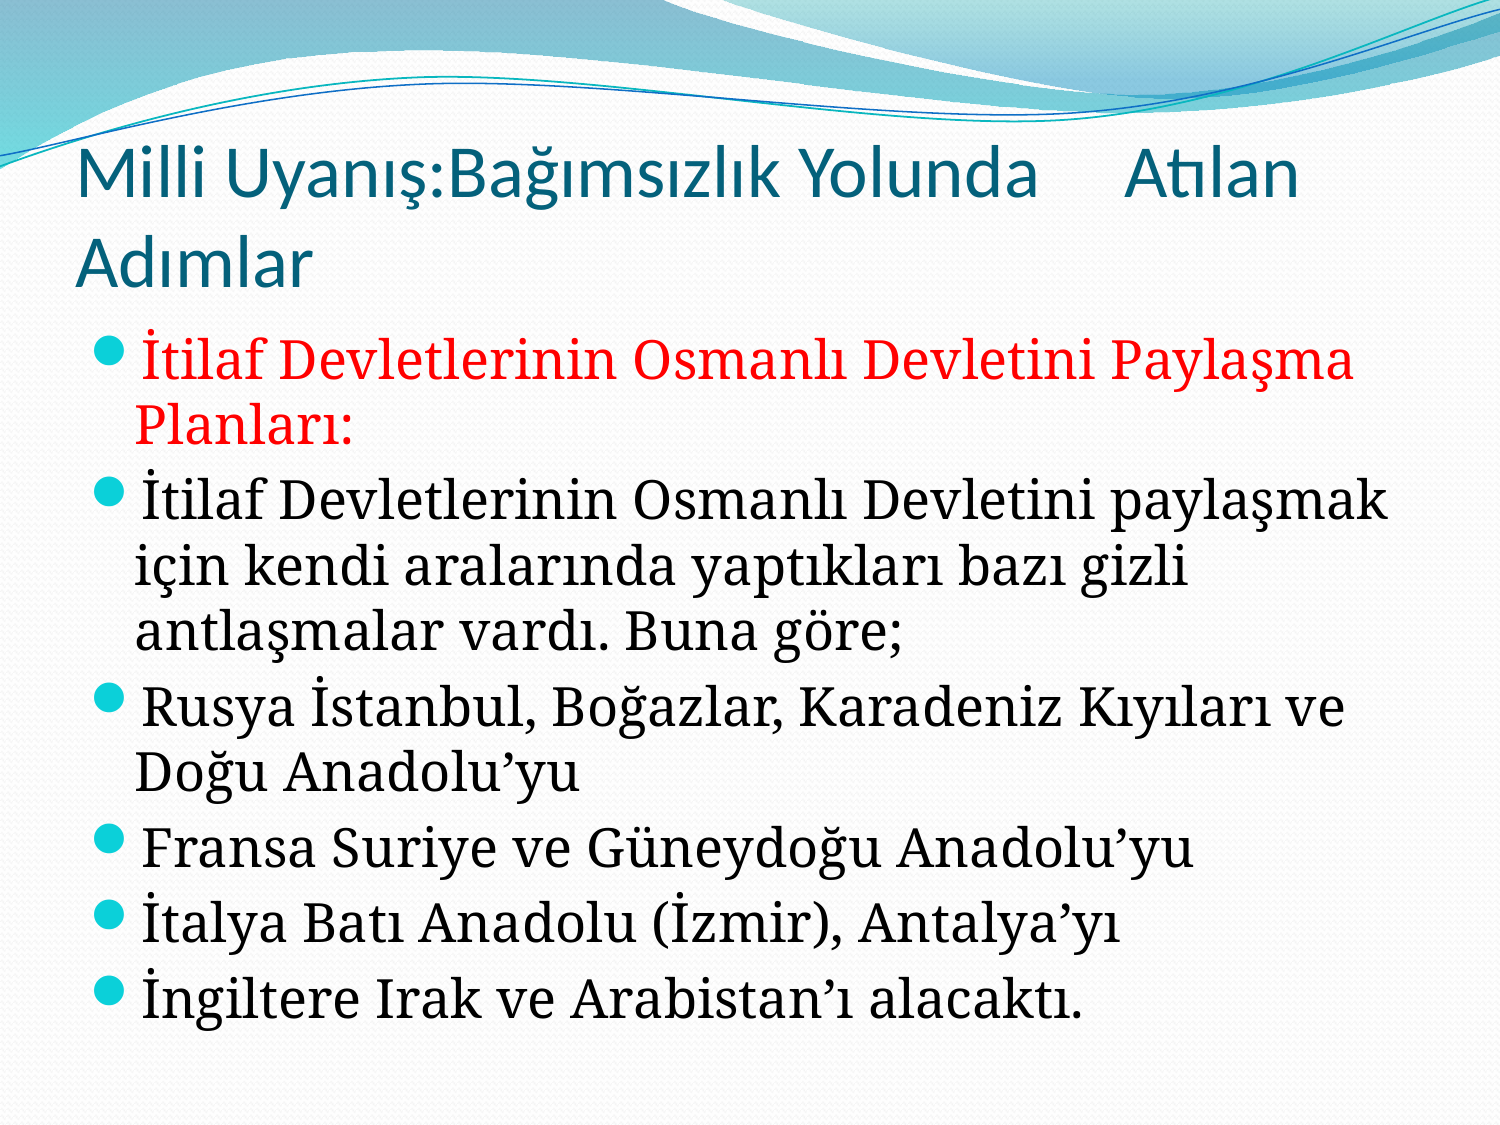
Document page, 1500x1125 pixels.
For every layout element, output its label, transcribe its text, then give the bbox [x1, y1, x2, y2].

list İtilaf Devletlerinin Osmanlı Devletini Paylaşma Planları: İtilaf Devletlerinin Osmanlı Devletini paylaşmak için kendi aralarında yaptıkları bazı gizli antlaşmalar vardı. Buna göre; Rusya İstanbul, Boğazlar, Karadeniz Kıyıları ve Doğu Anadolu’yu Fransa Suriye ve Güneydoğu Anadolu’yu İtalya Batı Anadolu (İzmir), Antalya’yı İngiltere Irak ve Arabistan’ı alacaktı. [75, 317, 1425, 1038]
title Milli Uyanış:Bağımsızlık Yolunda Atılan Adımlar [75, 115, 1425, 303]
